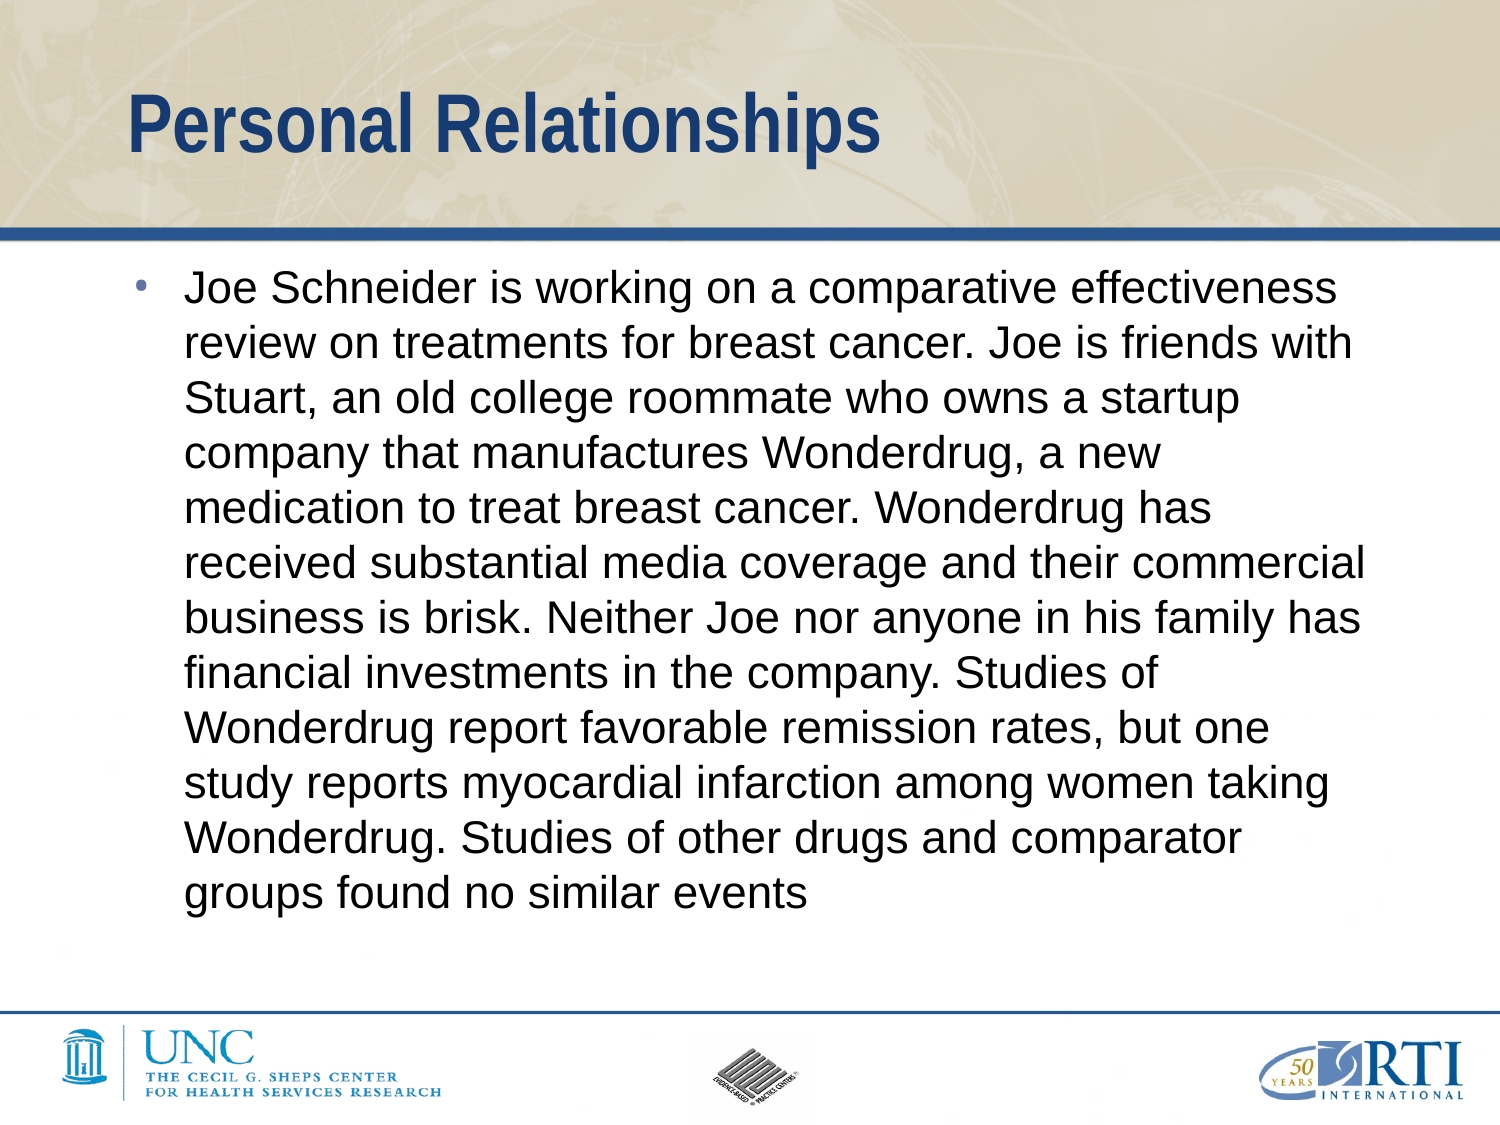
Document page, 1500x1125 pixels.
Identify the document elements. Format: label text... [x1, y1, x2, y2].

picture [0, 1015, 1500, 1125]
list Joe Schneider is working on a comparative effectiveness review on treatments for breast cancer. Joe is friends with Stuart, an old college roommate who owns a startup company that manufactures Wonderdrug, a new medication to treat breast cancer. Wonderdrug has received substantial media coverage and their commercial business is brisk. Neither Joe nor anyone in his family has financial investments in the company. Studies of Wonderdrug report favorable remission rates, but one study reports myocardial infarction among women taking Wonderdrug. Studies of other drugs and comparator groups found no similar events [112, 249, 1388, 951]
picture [0, 0, 1500, 1010]
title Personal Relationships [112, 24, 1388, 213]
